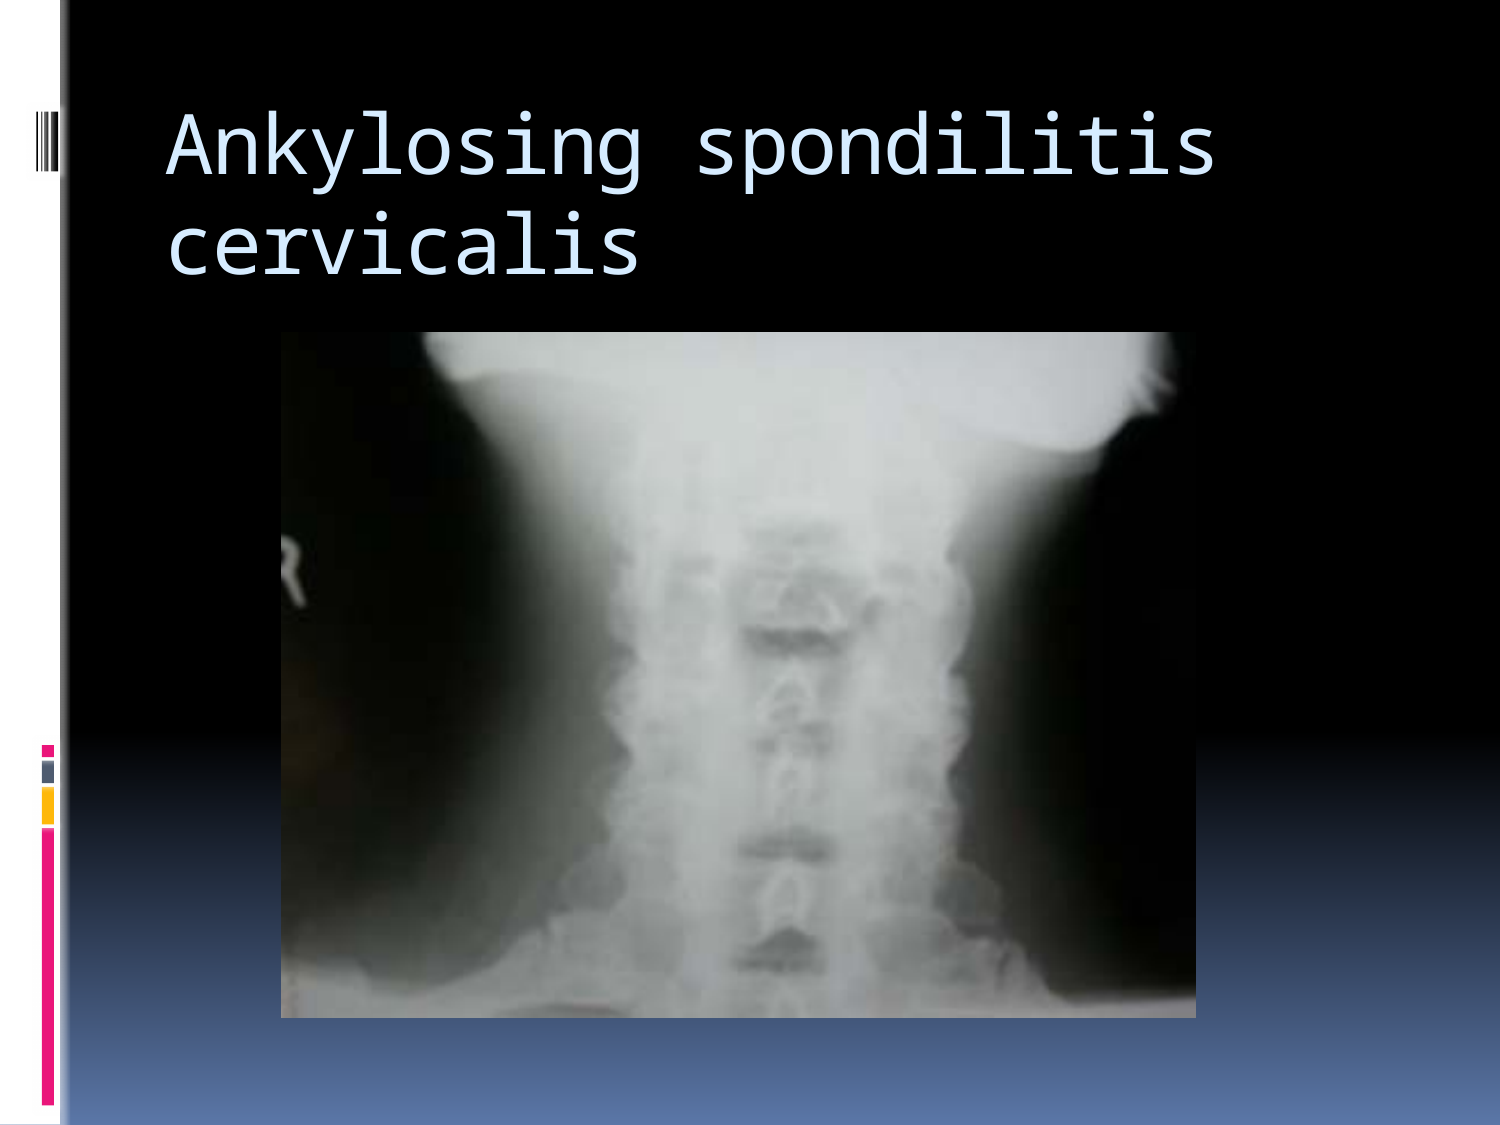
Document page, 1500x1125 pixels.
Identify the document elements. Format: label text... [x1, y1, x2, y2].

title Ankylosing spondilitis cervicalis [150, 83, 1425, 234]
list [280, 331, 1196, 1019]
